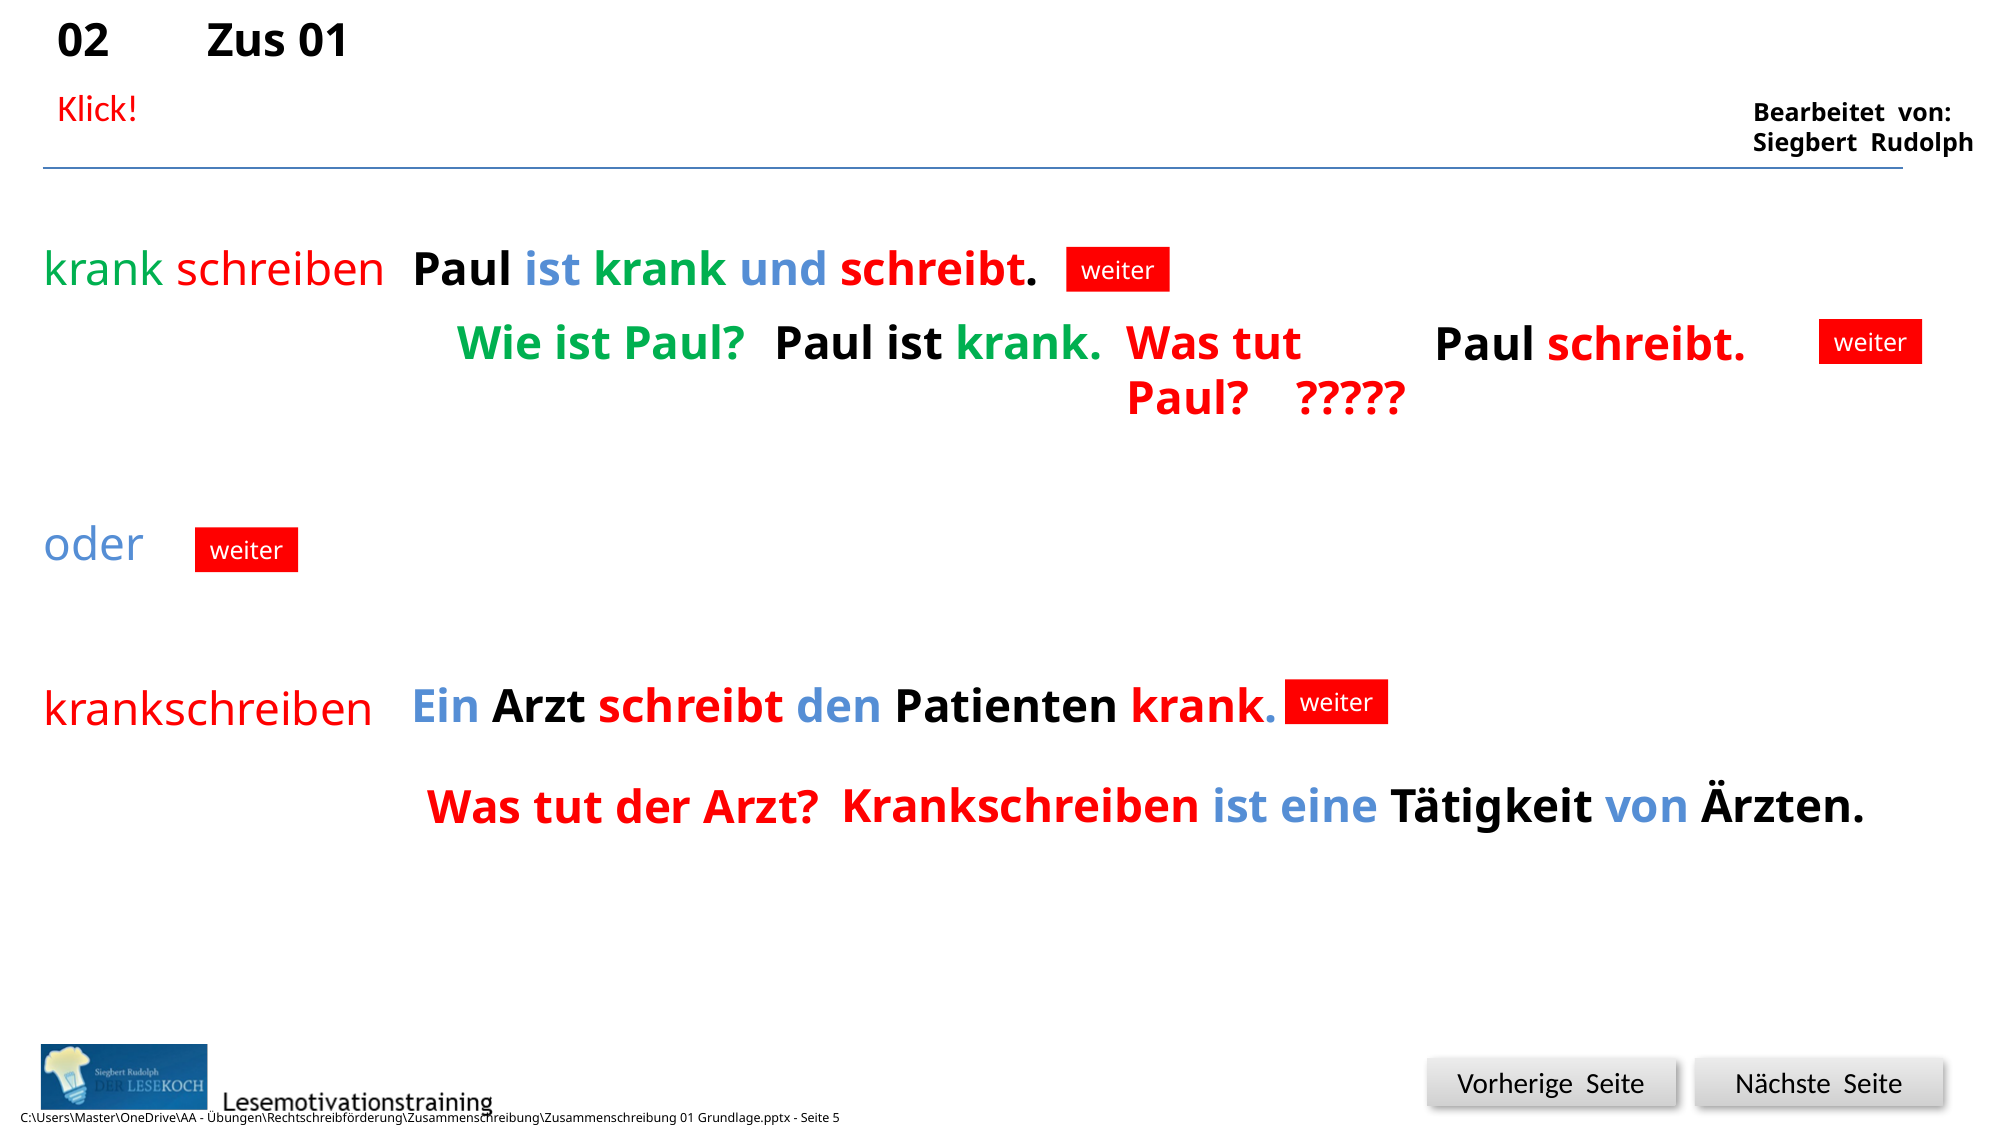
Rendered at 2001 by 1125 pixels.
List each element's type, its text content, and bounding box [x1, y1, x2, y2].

text_box weiter [1285, 679, 1389, 725]
text_box Paul ist krank. [759, 306, 1117, 377]
text_box weiter [1819, 319, 1923, 364]
text_box Wie ist Paul? ????? [442, 306, 759, 377]
text_box Was tut Paul? ????? [1112, 306, 1591, 432]
text_box Krankschreiben ist eine Tätigkeit von Ärzten. [826, 769, 1881, 840]
text_box Ein Arzt schreibt den Patienten krank. [396, 669, 1293, 740]
text_box Paul schreibt. [1420, 307, 1762, 377]
text_box Was tut der Arzt? ????? [413, 770, 826, 840]
picture [40, 1044, 508, 1102]
text_box Klick! [42, 76, 1043, 137]
text_box krank schreiben oder krankschreiben [28, 231, 402, 742]
text_box weiter [1066, 246, 1170, 292]
text_box weiter [195, 527, 299, 573]
text_box C:\Users\Master\OneDrive\AA - Übungen\Rechtschreibförderung\Zusammenschreibung\Zusammenschreibung 01 Grundlage.pptx - Seite 5 [5, 1102, 855, 1125]
text_box Paul ist krank und schreibt. [397, 231, 1054, 302]
text_box 02 Zus 01 [42, 3, 2000, 73]
